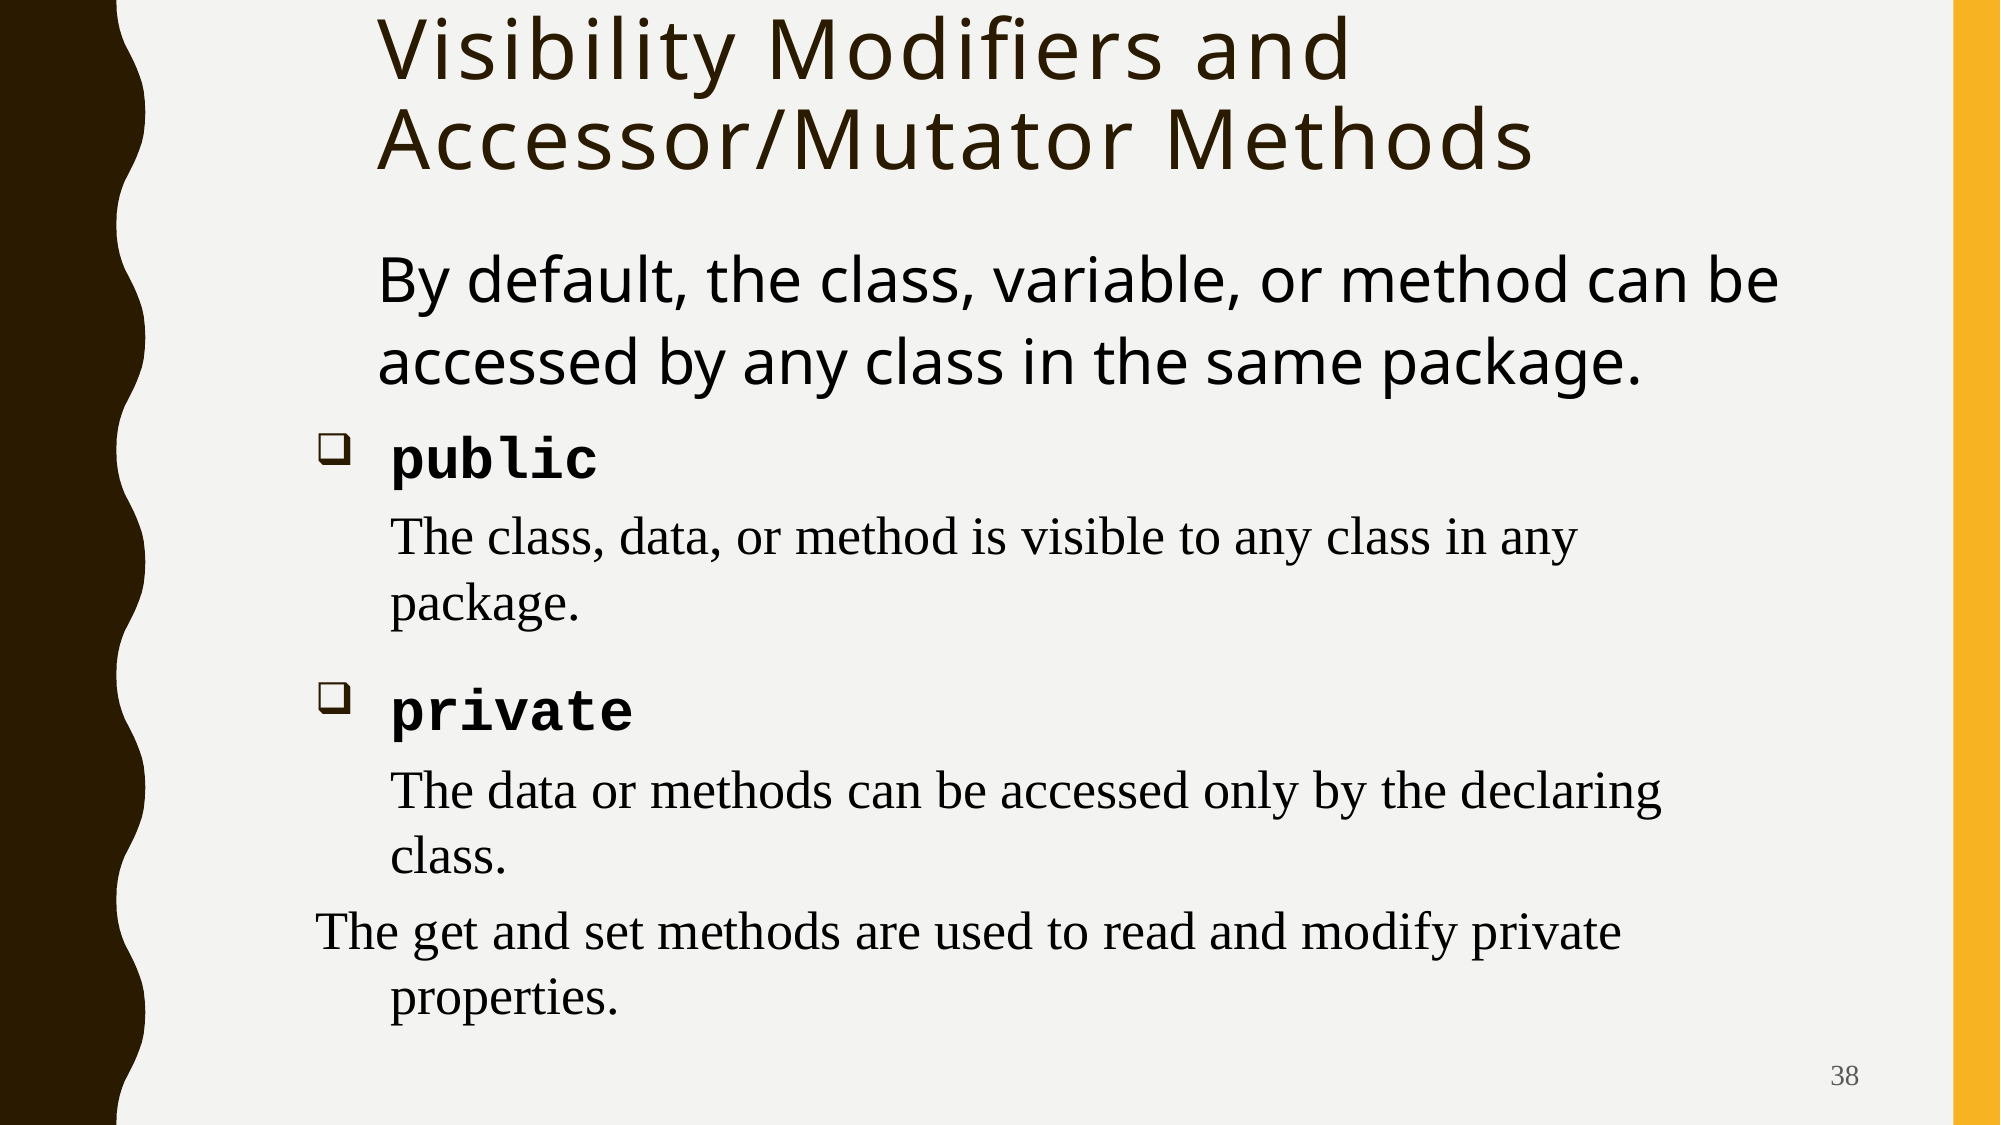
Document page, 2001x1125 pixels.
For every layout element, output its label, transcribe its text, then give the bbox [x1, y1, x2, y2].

text_box public The class, data, or method is visible to any class in any package. private The data or methods can be accessed only by the declaring class. The get and set methods are used to read and modify private properties. [299, 412, 1725, 1025]
list By default, the class, variable, or method can be accessed by any class in the same package. [362, 224, 1915, 413]
title Visibility Modifiers and Accessor/Mutator Methods [362, 0, 1638, 224]
slide_number 38 [1412, 1045, 1875, 1103]
